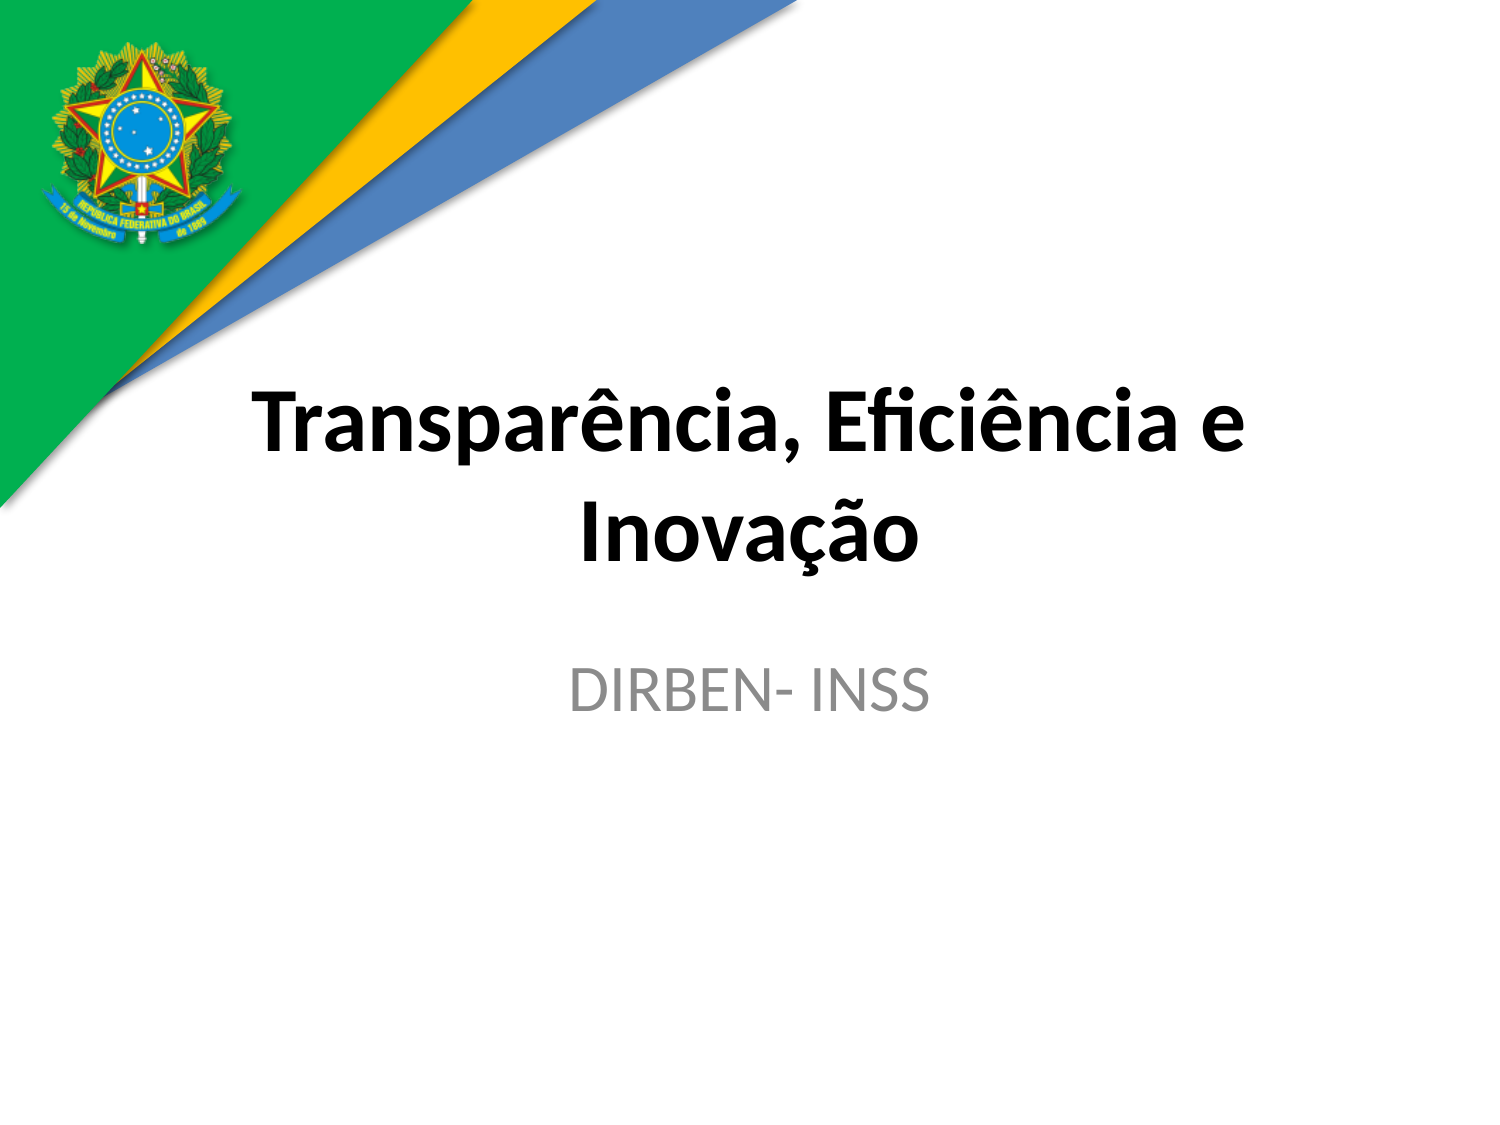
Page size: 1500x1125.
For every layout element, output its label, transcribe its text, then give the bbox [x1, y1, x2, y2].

picture [41, 42, 243, 244]
title Transparência, Eficiência e Inovação [112, 349, 1388, 591]
subtitle DIRBEN- INSS [225, 637, 1275, 925]
